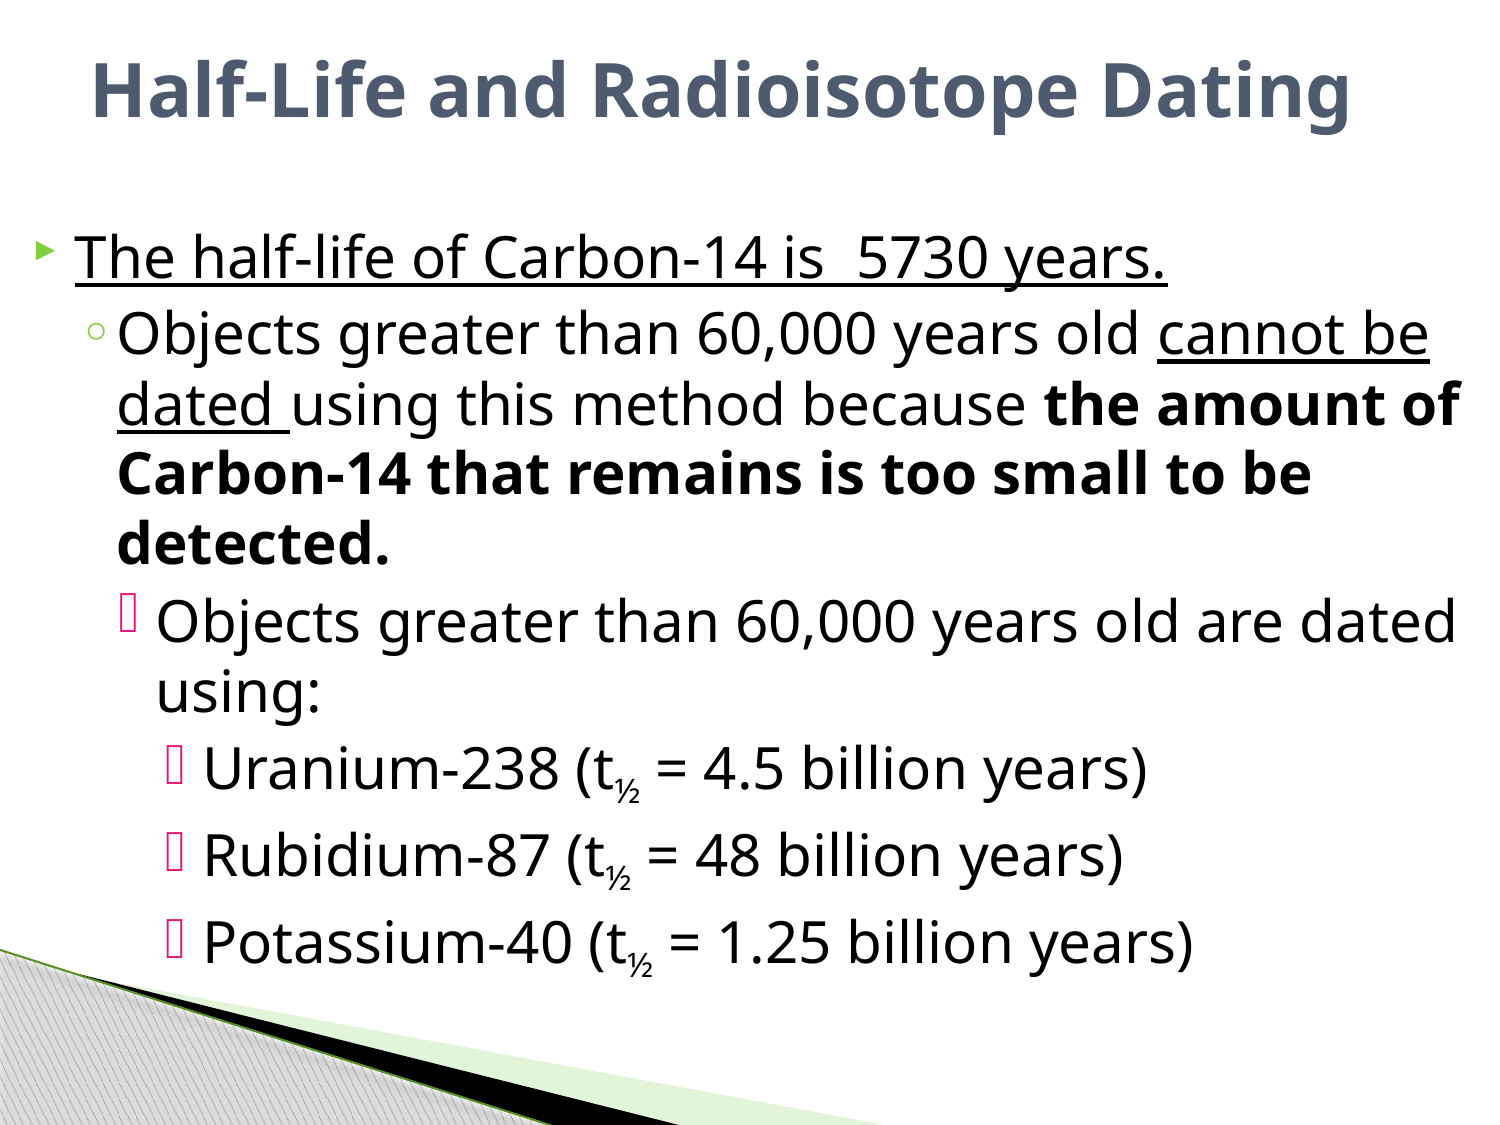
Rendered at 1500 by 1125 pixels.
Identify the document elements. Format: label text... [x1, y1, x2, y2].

list The half-life of Carbon-14 is 5730 years. Objects greater than 60,000 years old cannot be dated using this method because the amount of Carbon-14 that remains is too small to be detected. Objects greater than 60,000 years old are dated using: Uranium-238 (t½ = 4.5 billion years) Rubidium-87 (t½ = 48 billion years) Potassium-40 (t½ = 1.25 billion years) [0, 212, 1500, 1125]
title Half-Life and Radioisotope Dating [75, 0, 1425, 175]
